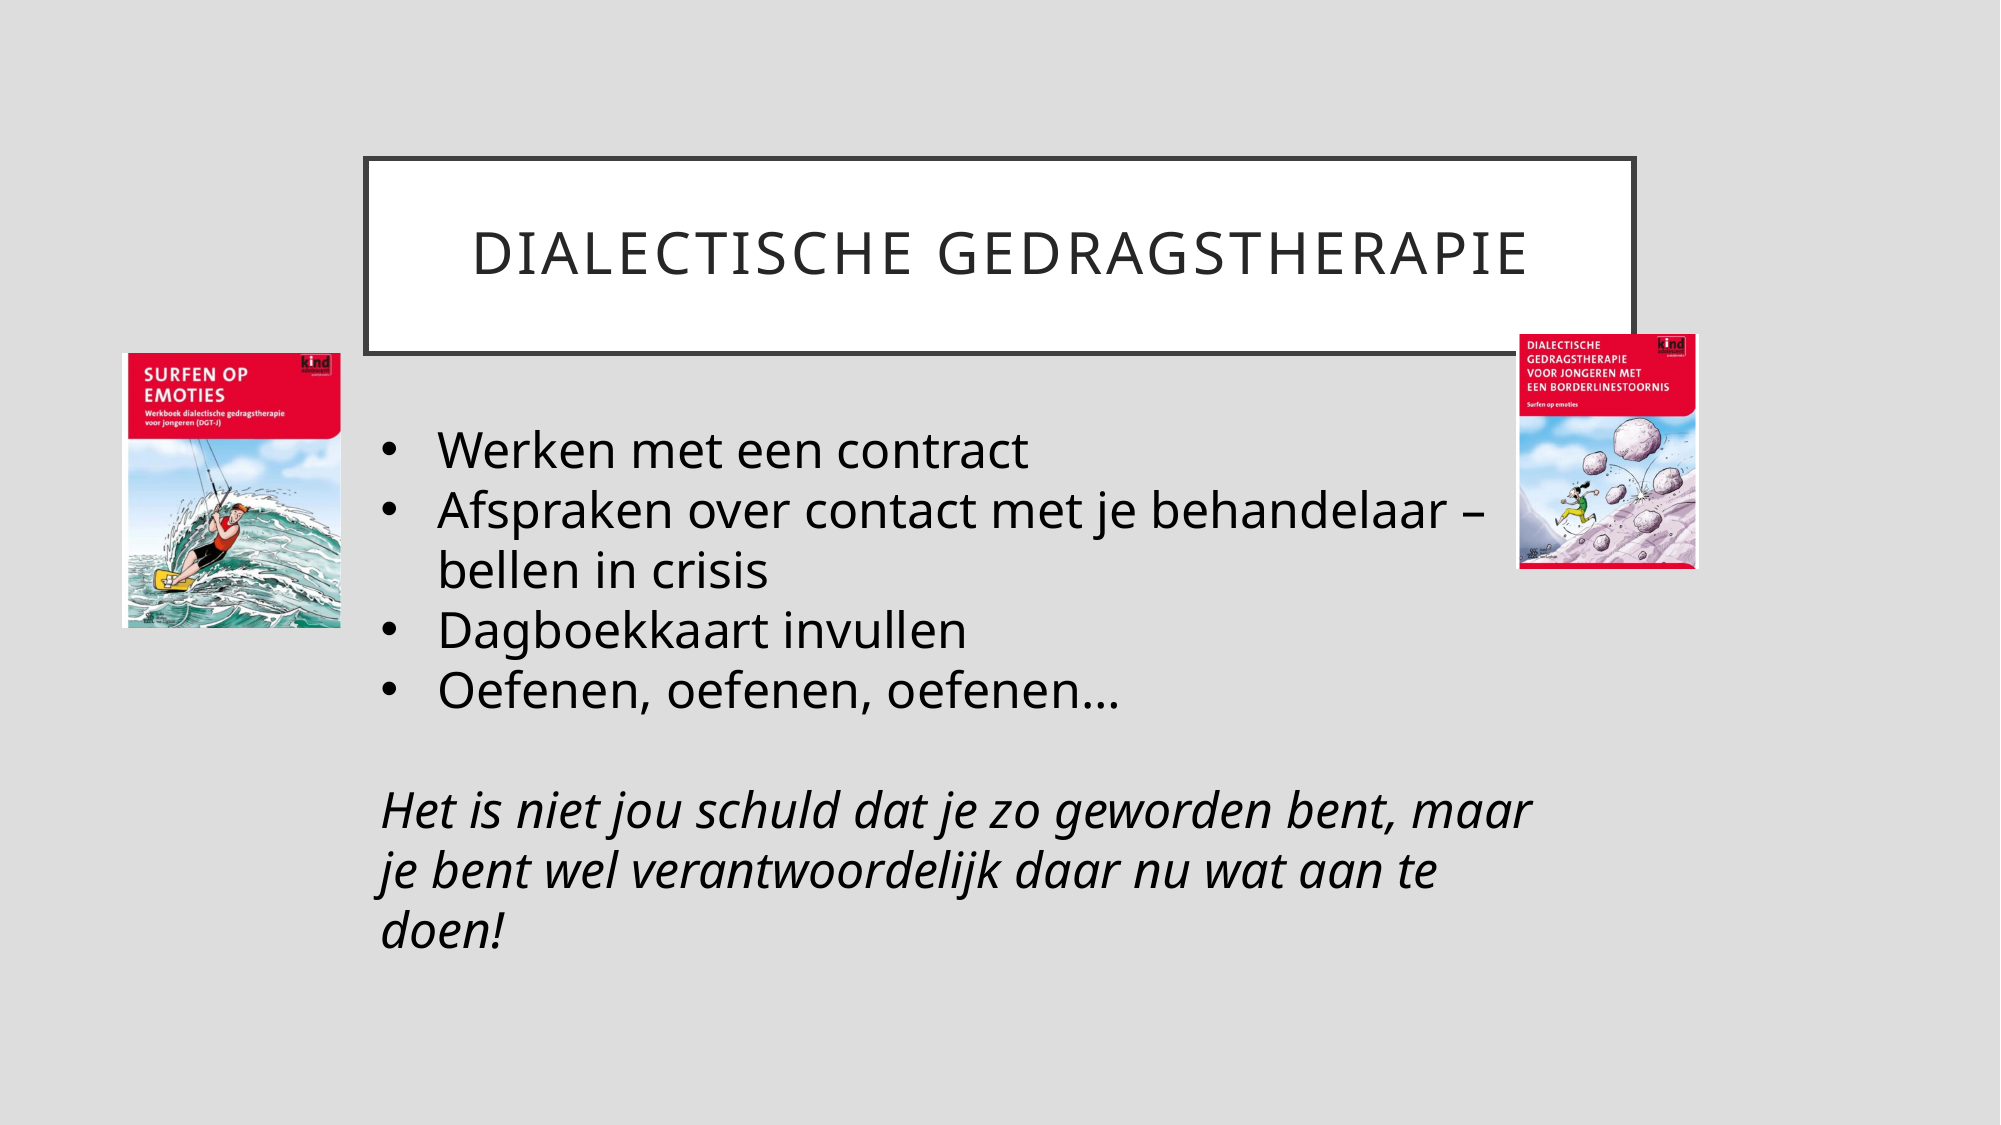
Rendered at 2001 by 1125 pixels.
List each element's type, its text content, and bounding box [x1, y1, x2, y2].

text_box Werken met een contract Afspraken over contact met je behandelaar – bellen in crisis Dagboekkaart invullen Oefenen, oefenen, oefenen… Het is niet jou schuld dat je zo geworden bent, maar je bent wel verantwoordelijk daar nu wat aan te doen! [365, 411, 1581, 1011]
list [1516, 334, 1699, 569]
picture [122, 353, 341, 628]
title Dialectische gedragstherapie [363, 156, 1637, 356]
